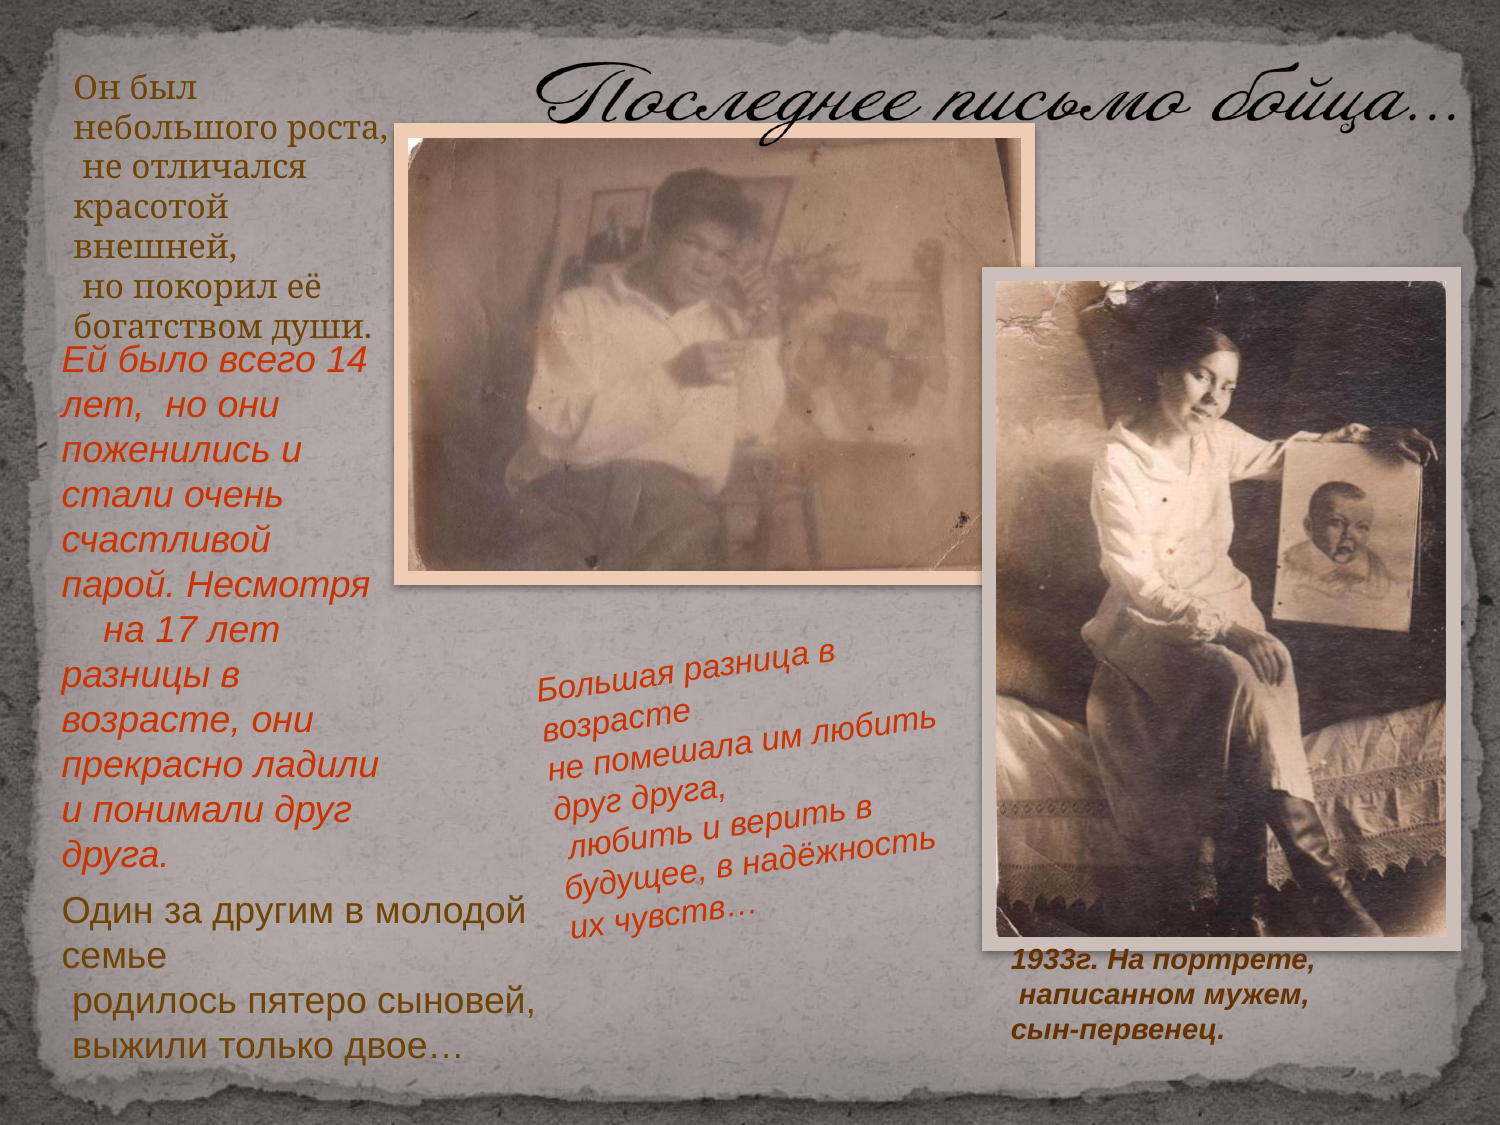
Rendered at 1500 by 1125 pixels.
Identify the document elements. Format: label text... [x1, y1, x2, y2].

text_box 1933г. На портрете, написанном мужем, сын-первенец. [996, 945, 1418, 1123]
text_box Он был небольшого роста, не отличался красотой внешней, но покорил её богатством души. [58, 58, 411, 433]
picture [408, 23, 1500, 937]
text_box Большая разница в возрасте не помешала им любить друг друга, любить и верить в будущее, в надёжность их чувств… [517, 604, 986, 987]
text_box Один за другим в молодой семье родилось пятеро сыновей, выжили только двое… [46, 878, 622, 1074]
text_box Ей было всего 14 лет, но они поженились и стали очень счастливой парой. Несмотря на 17 лет разницы в возрасте, они прекрасно ладили и понимали друг друга. [46, 328, 411, 878]
